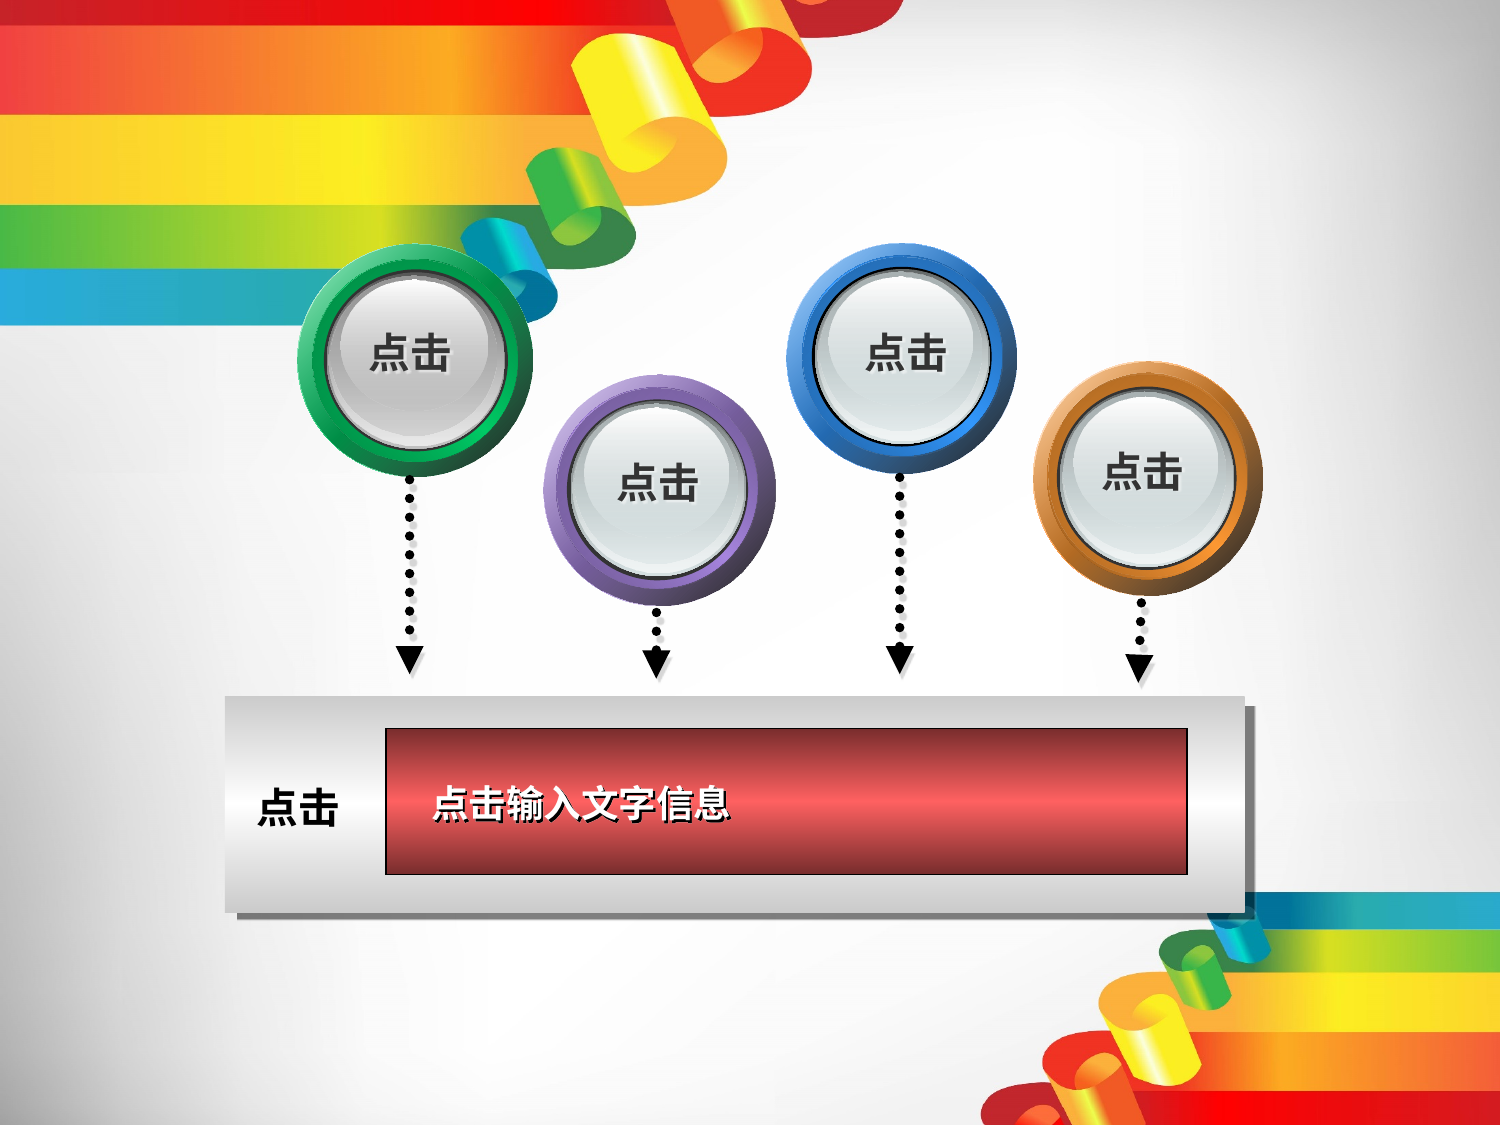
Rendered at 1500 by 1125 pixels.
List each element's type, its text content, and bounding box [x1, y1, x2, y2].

text_box [1132, 670, 1145, 683]
text_box [893, 661, 906, 675]
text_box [297, 243, 533, 477]
picture [0, 0, 1500, 1125]
text_box 点击 [242, 774, 356, 840]
text_box 点击输入文字信息 [416, 772, 1205, 833]
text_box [786, 243, 1017, 474]
text_box [386, 728, 1188, 875]
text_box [543, 374, 775, 606]
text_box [1033, 361, 1263, 596]
text_box [650, 666, 663, 679]
text_box [403, 661, 416, 675]
text_box [224, 696, 1245, 913]
